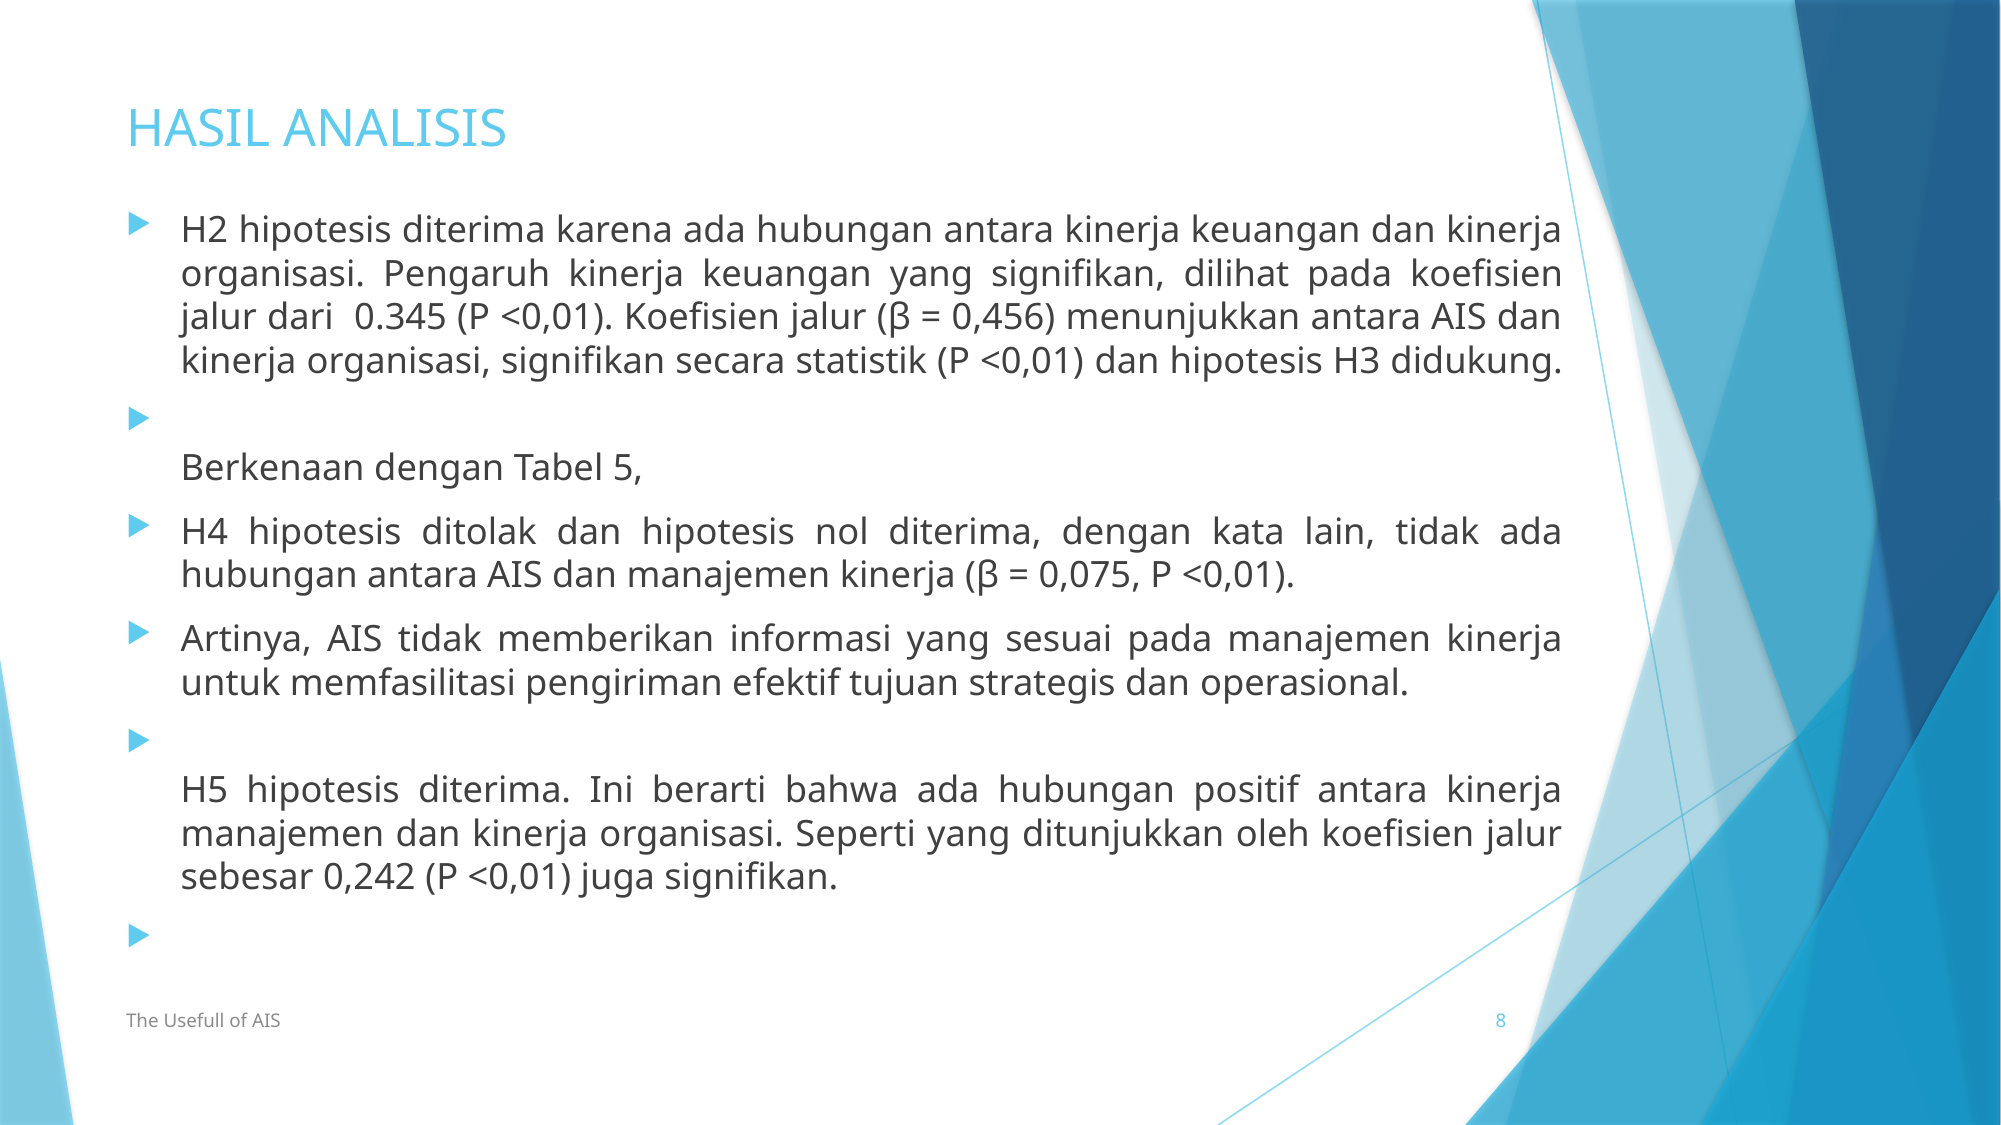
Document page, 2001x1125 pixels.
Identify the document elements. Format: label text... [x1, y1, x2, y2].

list H2 hipotesis diterima karena ada hubungan antara kinerja keuangan dan kinerja organisasi. Pengaruh kinerja keuangan yang signifikan, dilihat pada koefisien jalur dari 0.345 (P <0,01). Koefisien jalur (β = 0,456) menunjukkan antara AIS dan kinerja organisasi, signifikan secara statistik (P <0,01) dan hipotesis H3 didukung. Berkenaan dengan Tabel 5, H4 hipotesis ditolak dan hipotesis nol diterima, dengan kata lain, tidak ada hubungan antara AIS dan manajemen kinerja (β = 0,075, P <0,01). Artinya, AIS tidak memberikan informasi yang sesuai pada manajemen kinerja untuk memfasilitasi pengiriman efektif tujuan strategis dan operasional. H5 hipotesis diterima. Ini berarti bahwa ada hubungan positif antara kinerja manajemen dan kinerja organisasi. Seperti yang ditunjukkan oleh koefisien jalur sebesar 0,242 (P <0,01) juga signifikan. [111, 198, 1579, 992]
title HASIL ANALISIS [111, 87, 1522, 165]
slide_number 8 [1409, 991, 1522, 1051]
footer The Usefull of AIS [111, 991, 1145, 1051]
